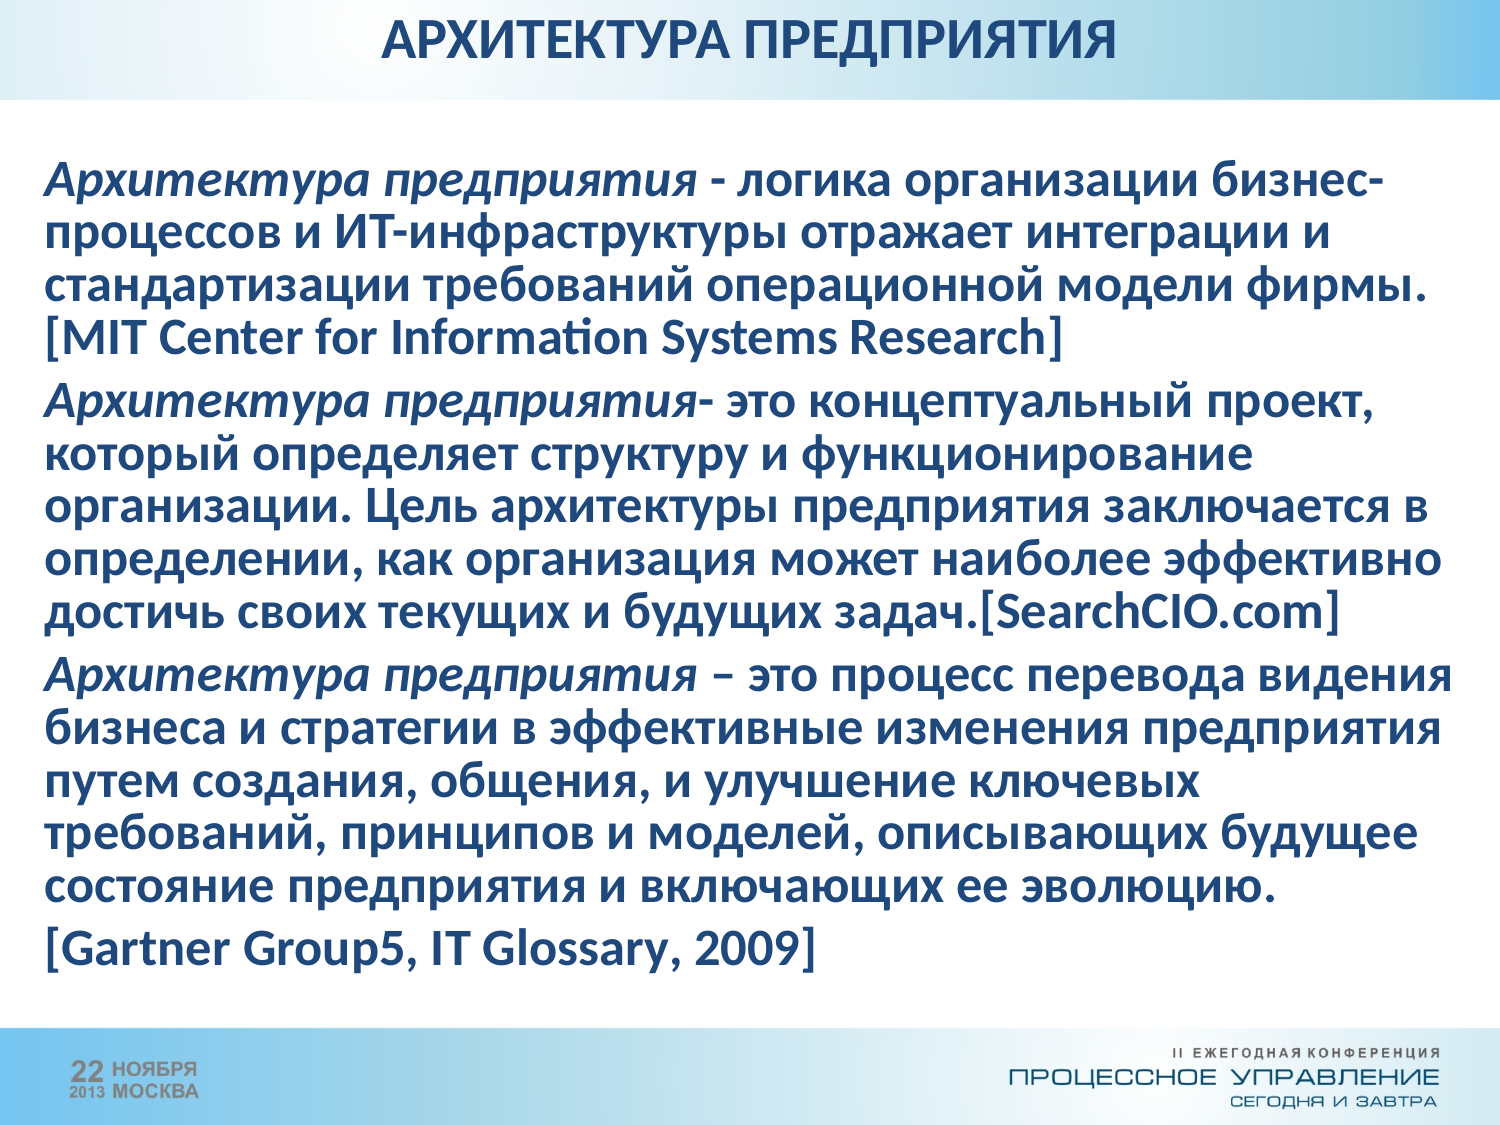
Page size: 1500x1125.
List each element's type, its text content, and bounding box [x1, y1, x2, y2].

list АРХИТЕКТУРА ПРЕДПРИЯТИЯ [29, 7, 1471, 110]
picture [0, 0, 1500, 1125]
list Архитектура предприятия - логика организации бизнес-процессов и ИТ-инфраструктуры отражает интеграции и стандартизации требований операционной модели фирмы.[MIT Center for Information Systems Research] Архитектура предприятия- это концептуальный проект, который определяет структуру и функционирование организации. Цель архитектуры предприятия заключается в определении, как организация может наиболее эффективно достичь своих текущих и будущих задач.[SearchCIO.com] Архитектура предприятия – это процесс перевода видения бизнеса и стратегии в эффективные изменения предприятия путем создания, общения, и улучшение ключевых требований, принципов и моделей, описывающих будущее состояние предприятия и включающих ее эволюцию. [Gartner Group5, IT Glossary, 2009] [29, 148, 1471, 1000]
